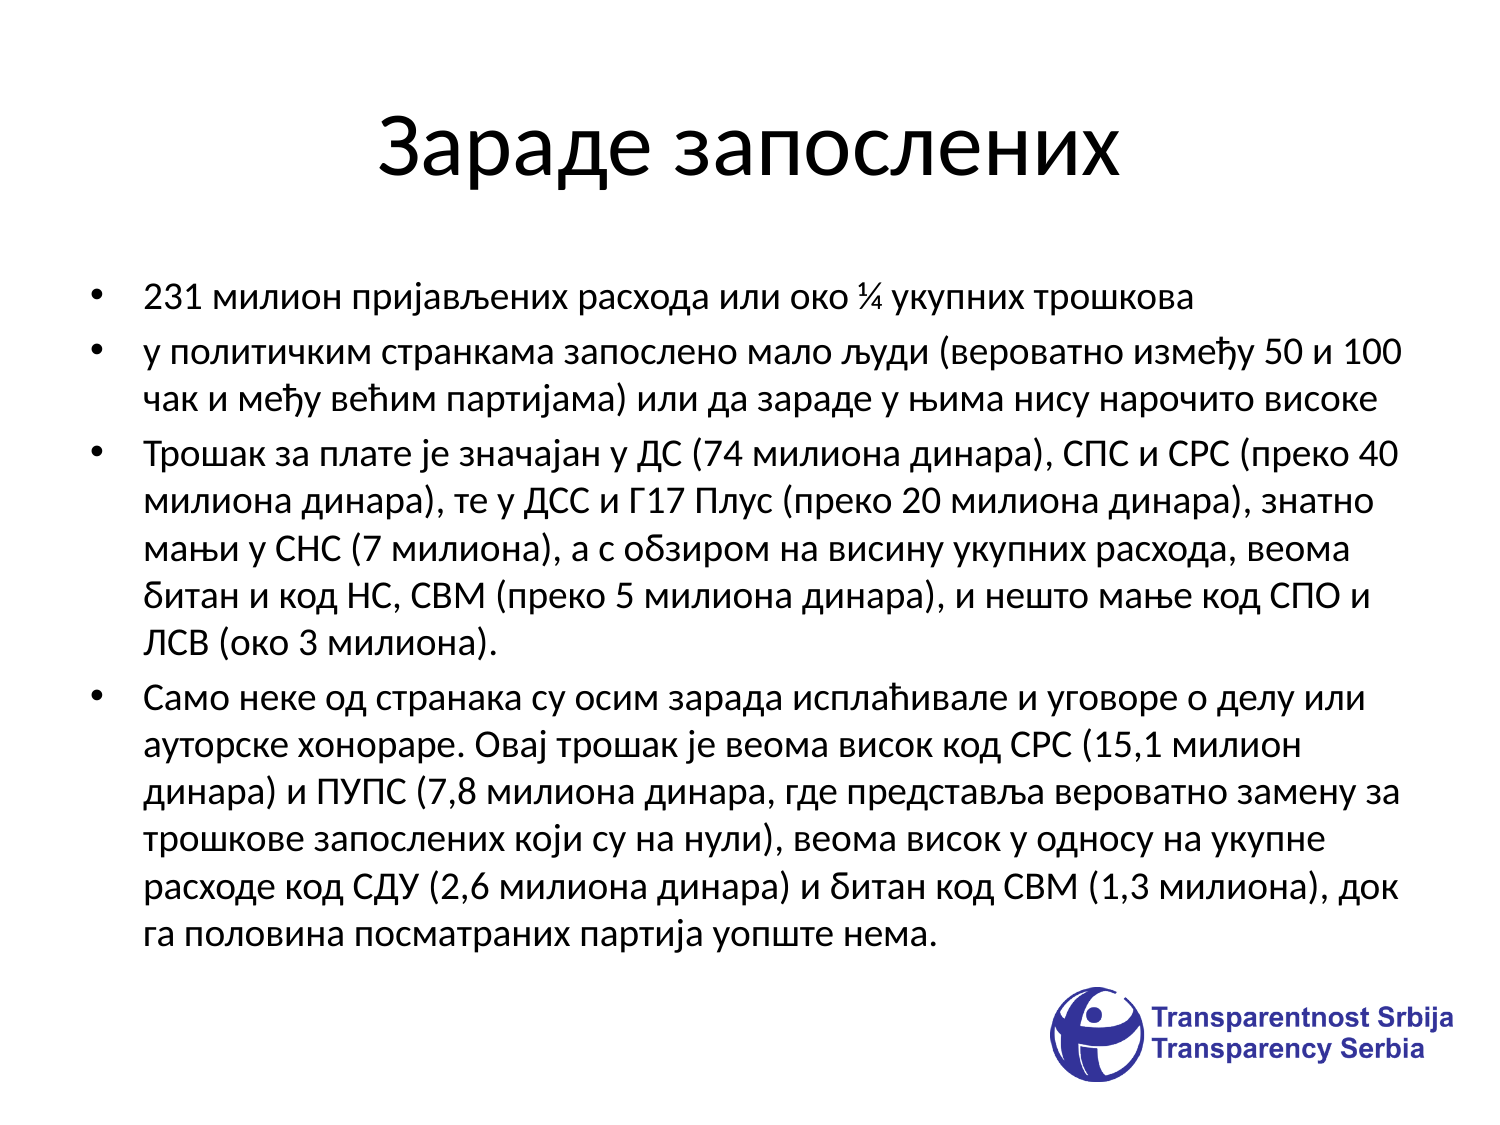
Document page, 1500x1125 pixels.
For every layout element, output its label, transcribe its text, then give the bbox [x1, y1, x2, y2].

picture [1050, 987, 1453, 1082]
list 231 милион пријављених расхода или око ¼ укупних трошкова у политичким странкама запослено мало људи (вероватно између 50 и 100 чак и међу већим партијама) или да зараде у њима нису нарочито високе Трошак за плате је значајан у ДС (74 милиона динара), СПС и СРС (преко 40 милиона динара), те у ДСС и Г17 Плус (преко 20 милиона динара), знатно мањи у СНС (7 милиона), а с обзиром на висину укупних расхода, веома битан и код НС, СВМ (преко 5 милиона динара), и нешто мање код СПО и ЛСВ (око 3 милиона). Само неке од странака су осим зарада исплаћивале и уговоре о делу или ауторске хонораре. Овај трошак је веома висок код СРС (15,1 милион динара) и ПУПС (7,8 милиона динара, где представља вероватно замену за трошкове запослених који су на нули), веома висок у односу на укупне расходе код СДУ (2,6 милиона динара) и битан код СВМ (1,3 милиона), док га половина посматраних партија уопште нема. [75, 262, 1425, 1005]
title Зараде запослених [75, 45, 1425, 233]
